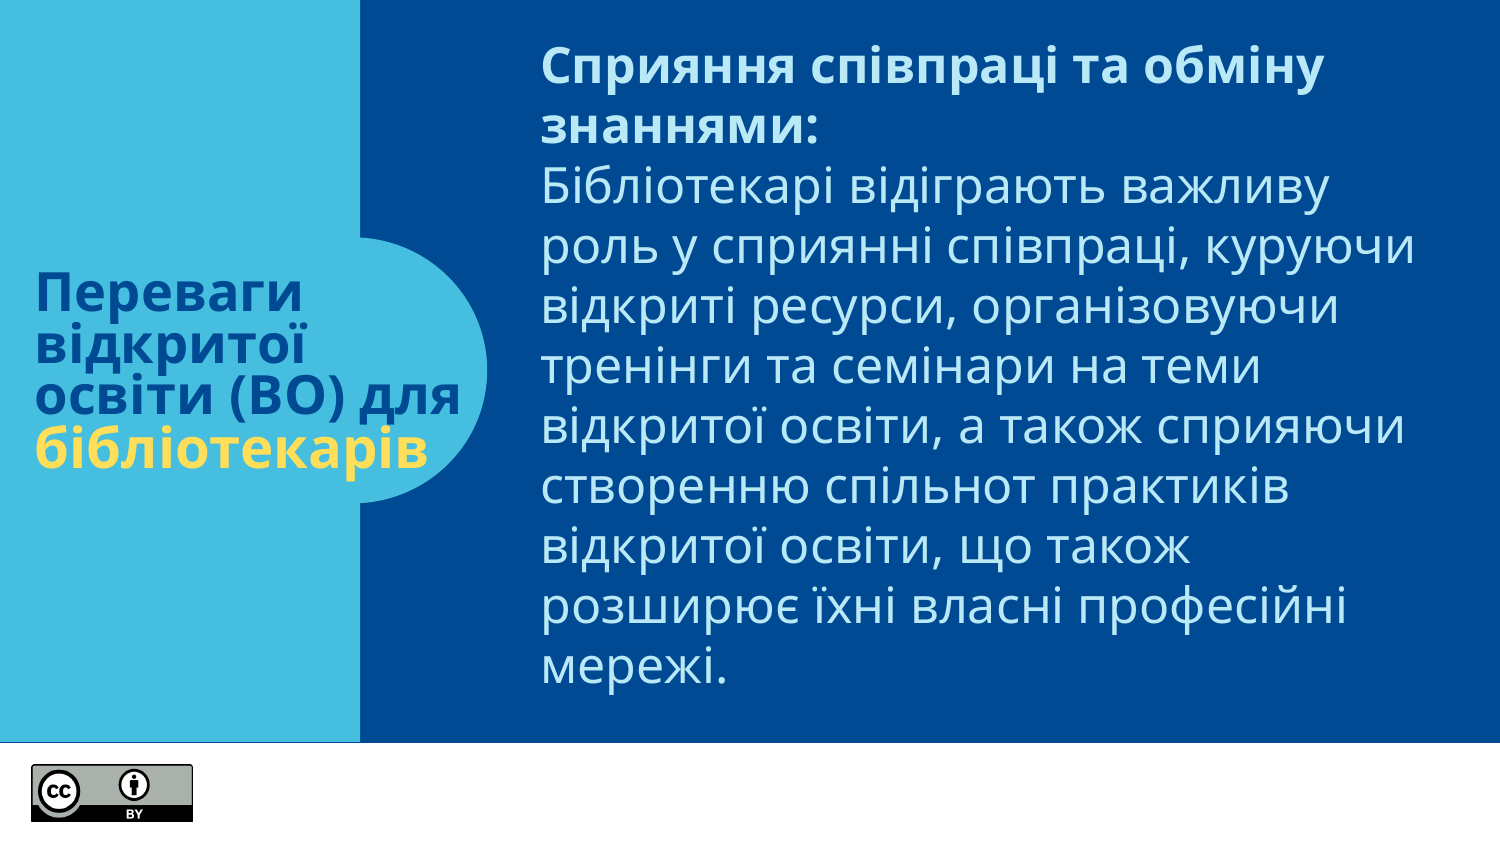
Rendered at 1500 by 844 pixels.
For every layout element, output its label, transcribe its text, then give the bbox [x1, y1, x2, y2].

picture [31, 764, 193, 822]
text_box Переваги відкритої освіти (BO) для бібліотекарів [19, 254, 488, 495]
text_box Сприяння співпраці та обміну знаннями: Бібліотекарі відіграють важливу роль у сприянні співпраці, куруючи відкриті ресурси, організовуючи тренінги та семінари на теми відкритої освіти, а також сприяючи створенню спільнот практиків відкритої освіти, що також розширює їхні власні професійні мережі. [525, 18, 1466, 709]
text_box [287, 237, 418, 254]
text_box [305, 495, 400, 504]
text_box [0, 750, 1500, 844]
text_box [0, 0, 361, 742]
